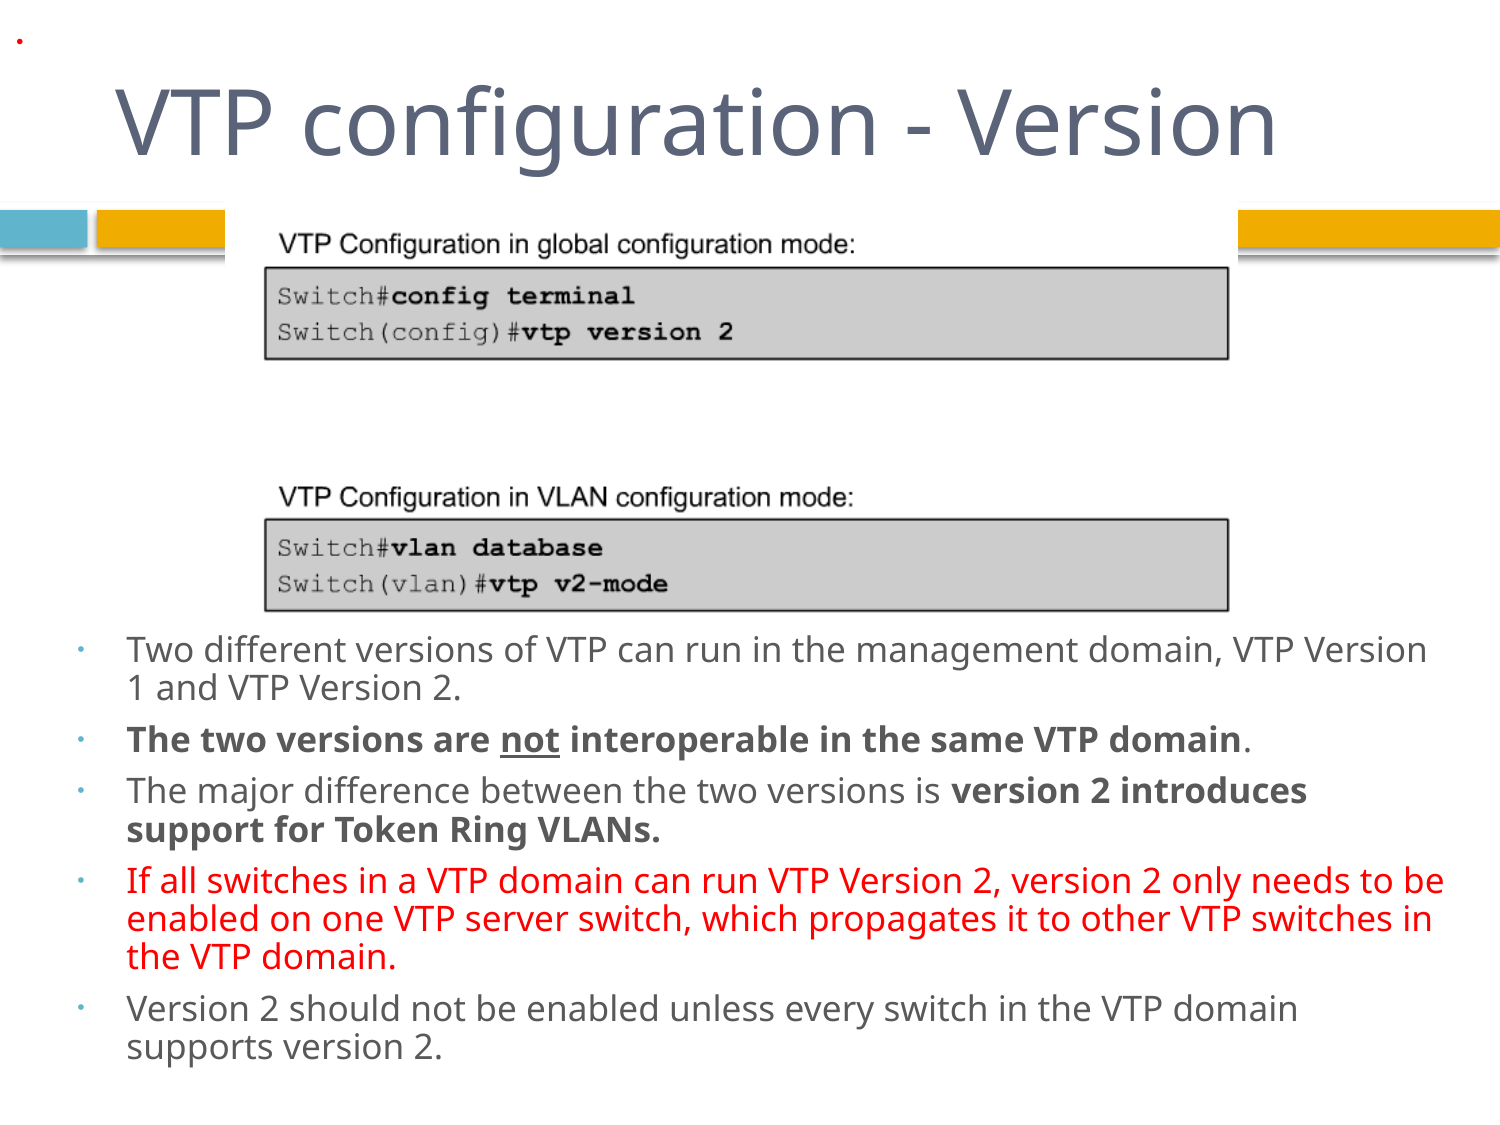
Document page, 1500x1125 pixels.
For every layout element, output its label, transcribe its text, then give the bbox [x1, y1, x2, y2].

title VTP configuration - Version [100, 37, 1438, 200]
text_box . [0, 0, 50, 60]
picture [224, 199, 1238, 632]
list Two different versions of VTP can run in the management domain, VTP Version 1 and VTP Version 2. The two versions are not interoperable in the same VTP domain. The major difference between the two versions is version 2 introduces support for Token Ring VLANs. If all switches in a VTP domain can run VTP Version 2, version 2 only needs to be enabled on one VTP server switch, which propagates it to other VTP switches in the VTP domain. Version 2 should not be enabled unless every switch in the VTP domain supports version 2. [62, 624, 1463, 1075]
